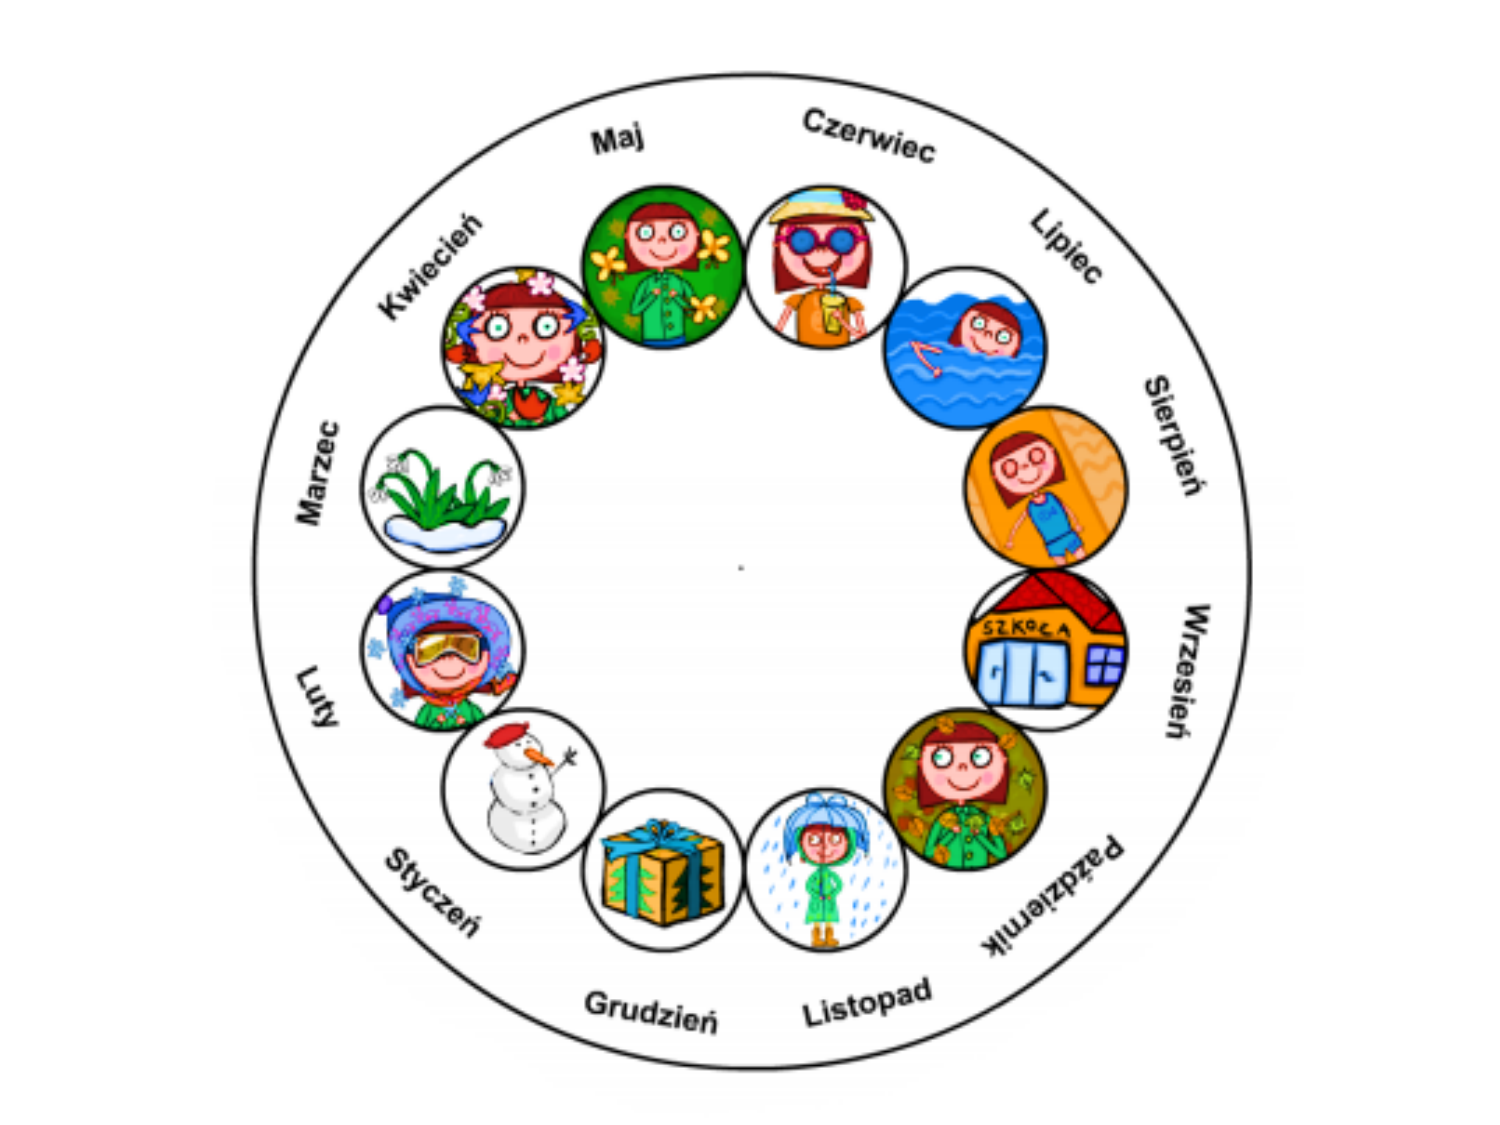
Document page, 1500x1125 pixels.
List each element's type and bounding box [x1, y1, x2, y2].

picture [211, 18, 1306, 1118]
